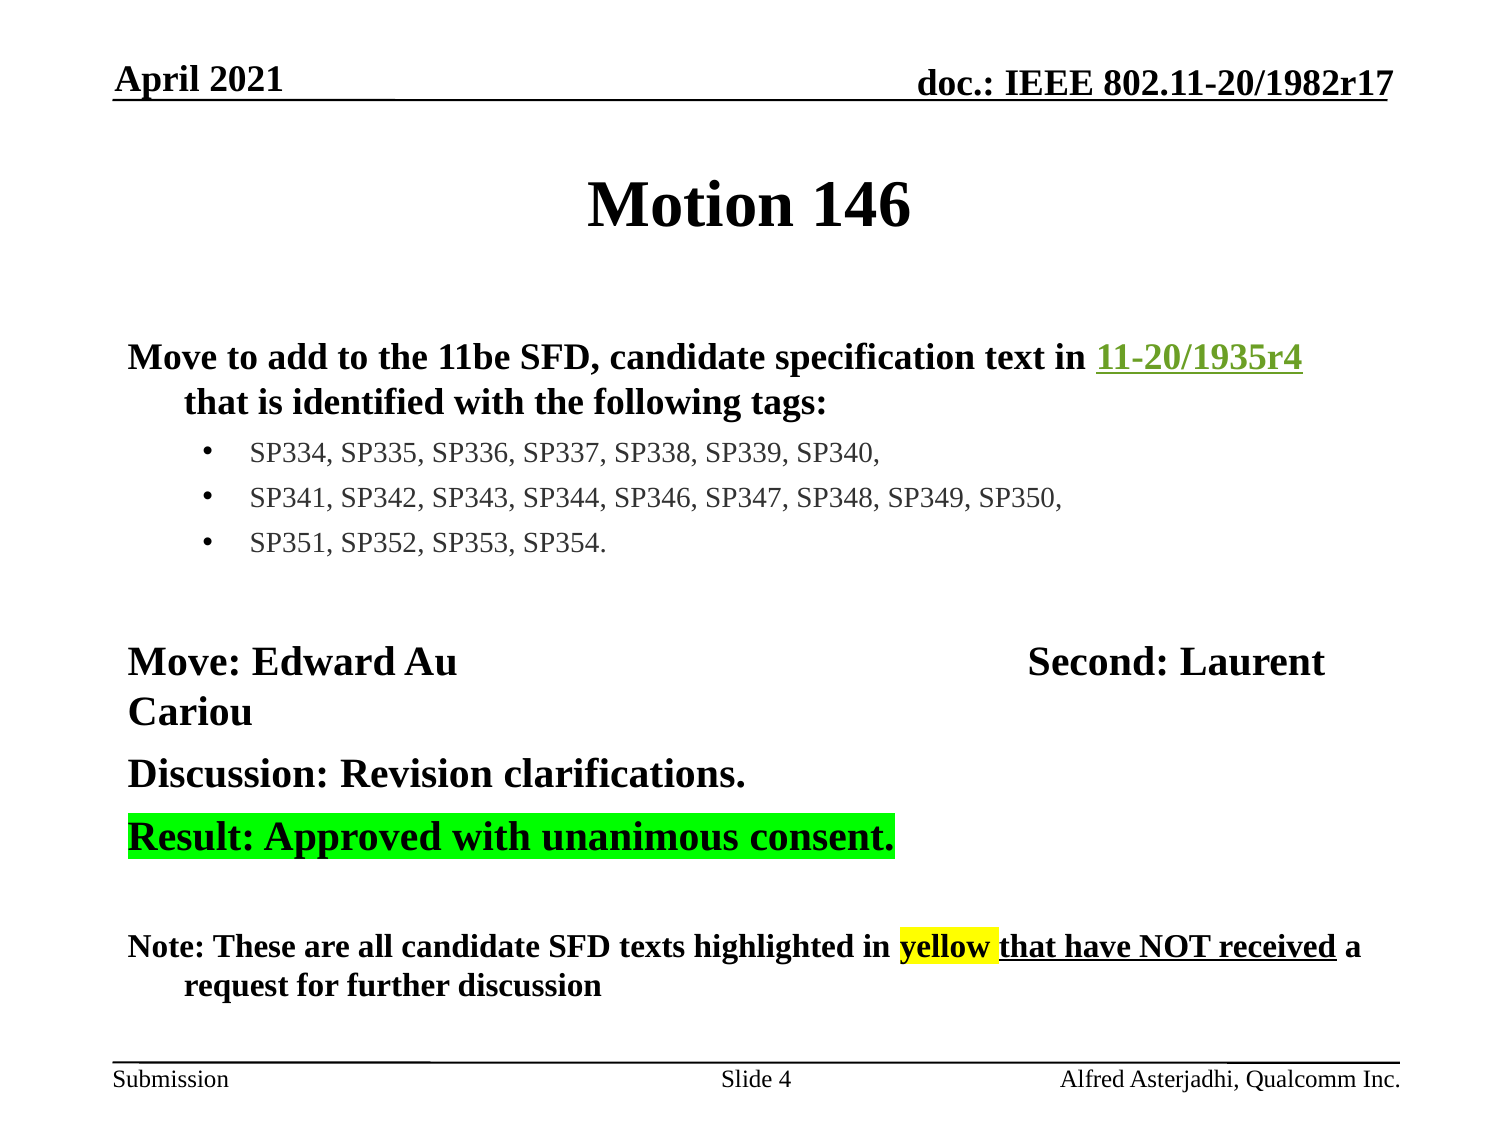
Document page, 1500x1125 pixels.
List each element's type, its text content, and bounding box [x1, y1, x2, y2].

title Motion 146 [112, 112, 1388, 288]
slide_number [114, 54, 423, 100]
list Move to add to the 11be SFD, candidate specification text in 11-20/1935r4 that is identified with the following tags: SP334, SP335, SP336, SP337, SP338, SP339, SP340, SP341, SP342, SP343, SP344, SP346, SP347, SP348, SP349, SP350, SP351, SP352, SP353, SP354. Move: Edward Au Second: Laurent Cariou Discussion: Revision clarifications. Result: Approved with unanimous consent. Note: These are all candidate SFD texts highlighted in yellow that have NOT received a request for further discussion [112, 324, 1388, 1063]
footer Alfred Asterjadhi, Qualcomm Inc. [878, 1061, 1402, 1093]
slide_number Slide 4 [712, 1061, 800, 1123]
